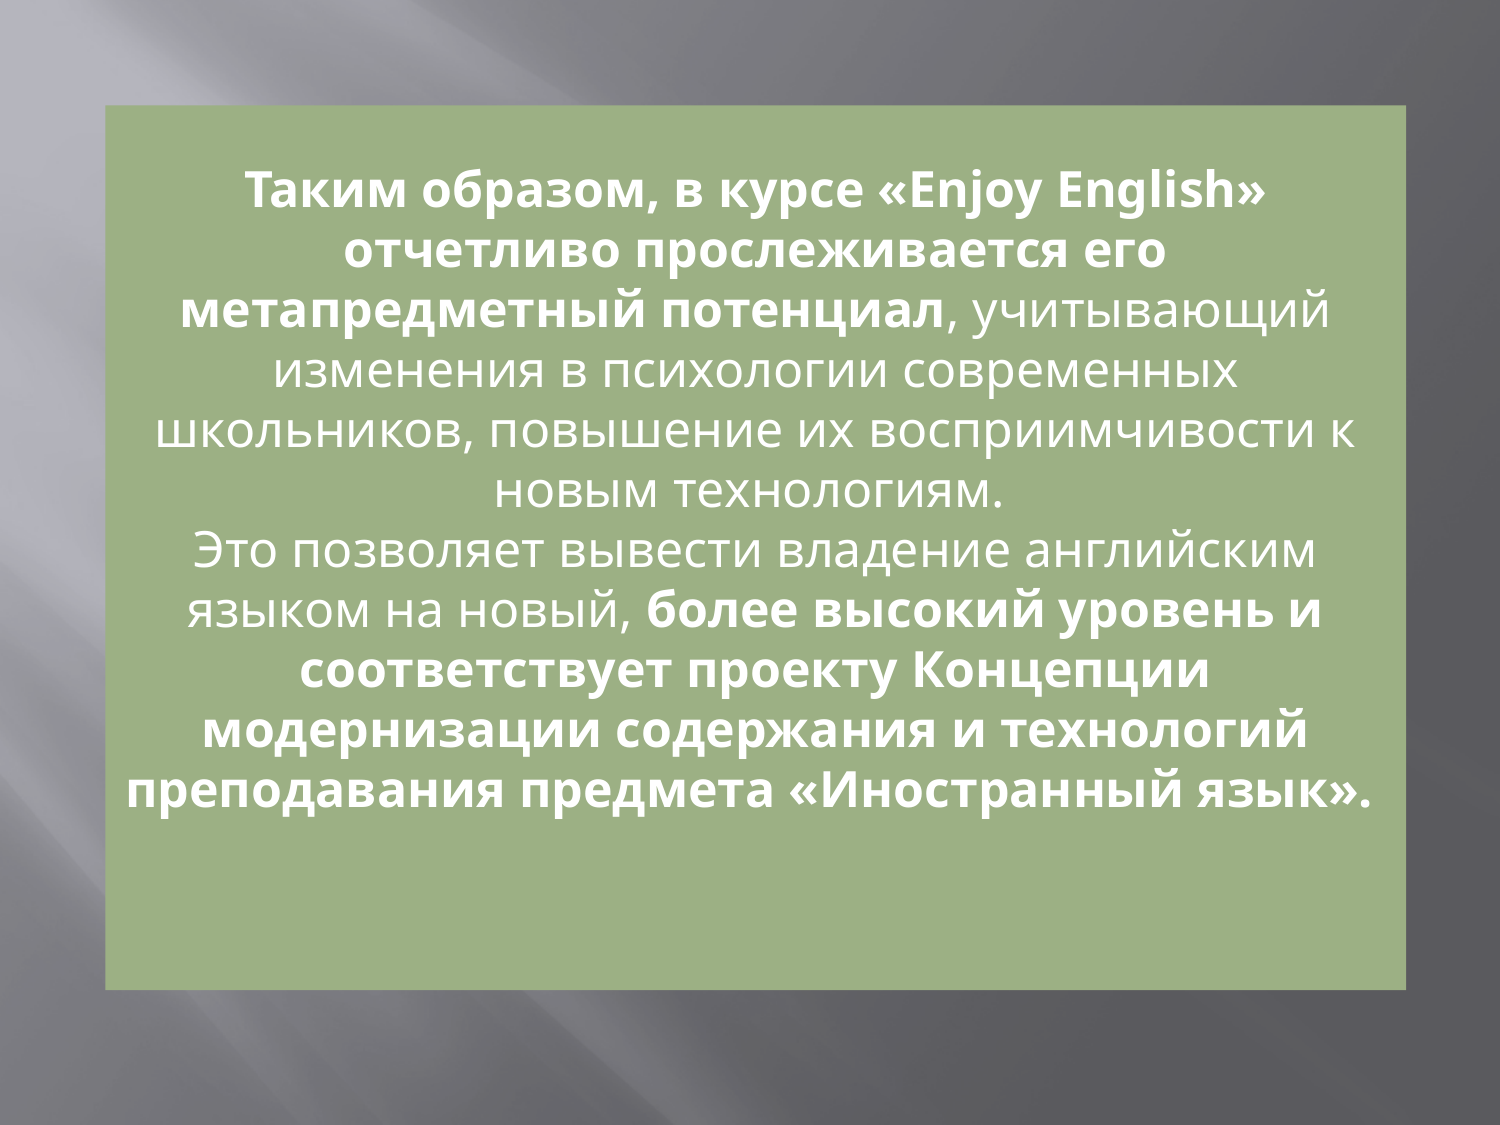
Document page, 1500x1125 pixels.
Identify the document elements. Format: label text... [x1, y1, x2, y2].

text_box Таким образом, в курсе «Enjoy English» отчетливо прослеживается его метапредметный потенциал, учитывающий изменения в психологии современных школьников, повышение их восприимчивости к новым технологиям. Это позволяет вывести владение английским языком на новый, более высокий уровень и соответствует проекту Концепции модернизации содержания и технологий преподавания предмета «Иностранный язык». [105, 105, 1407, 991]
